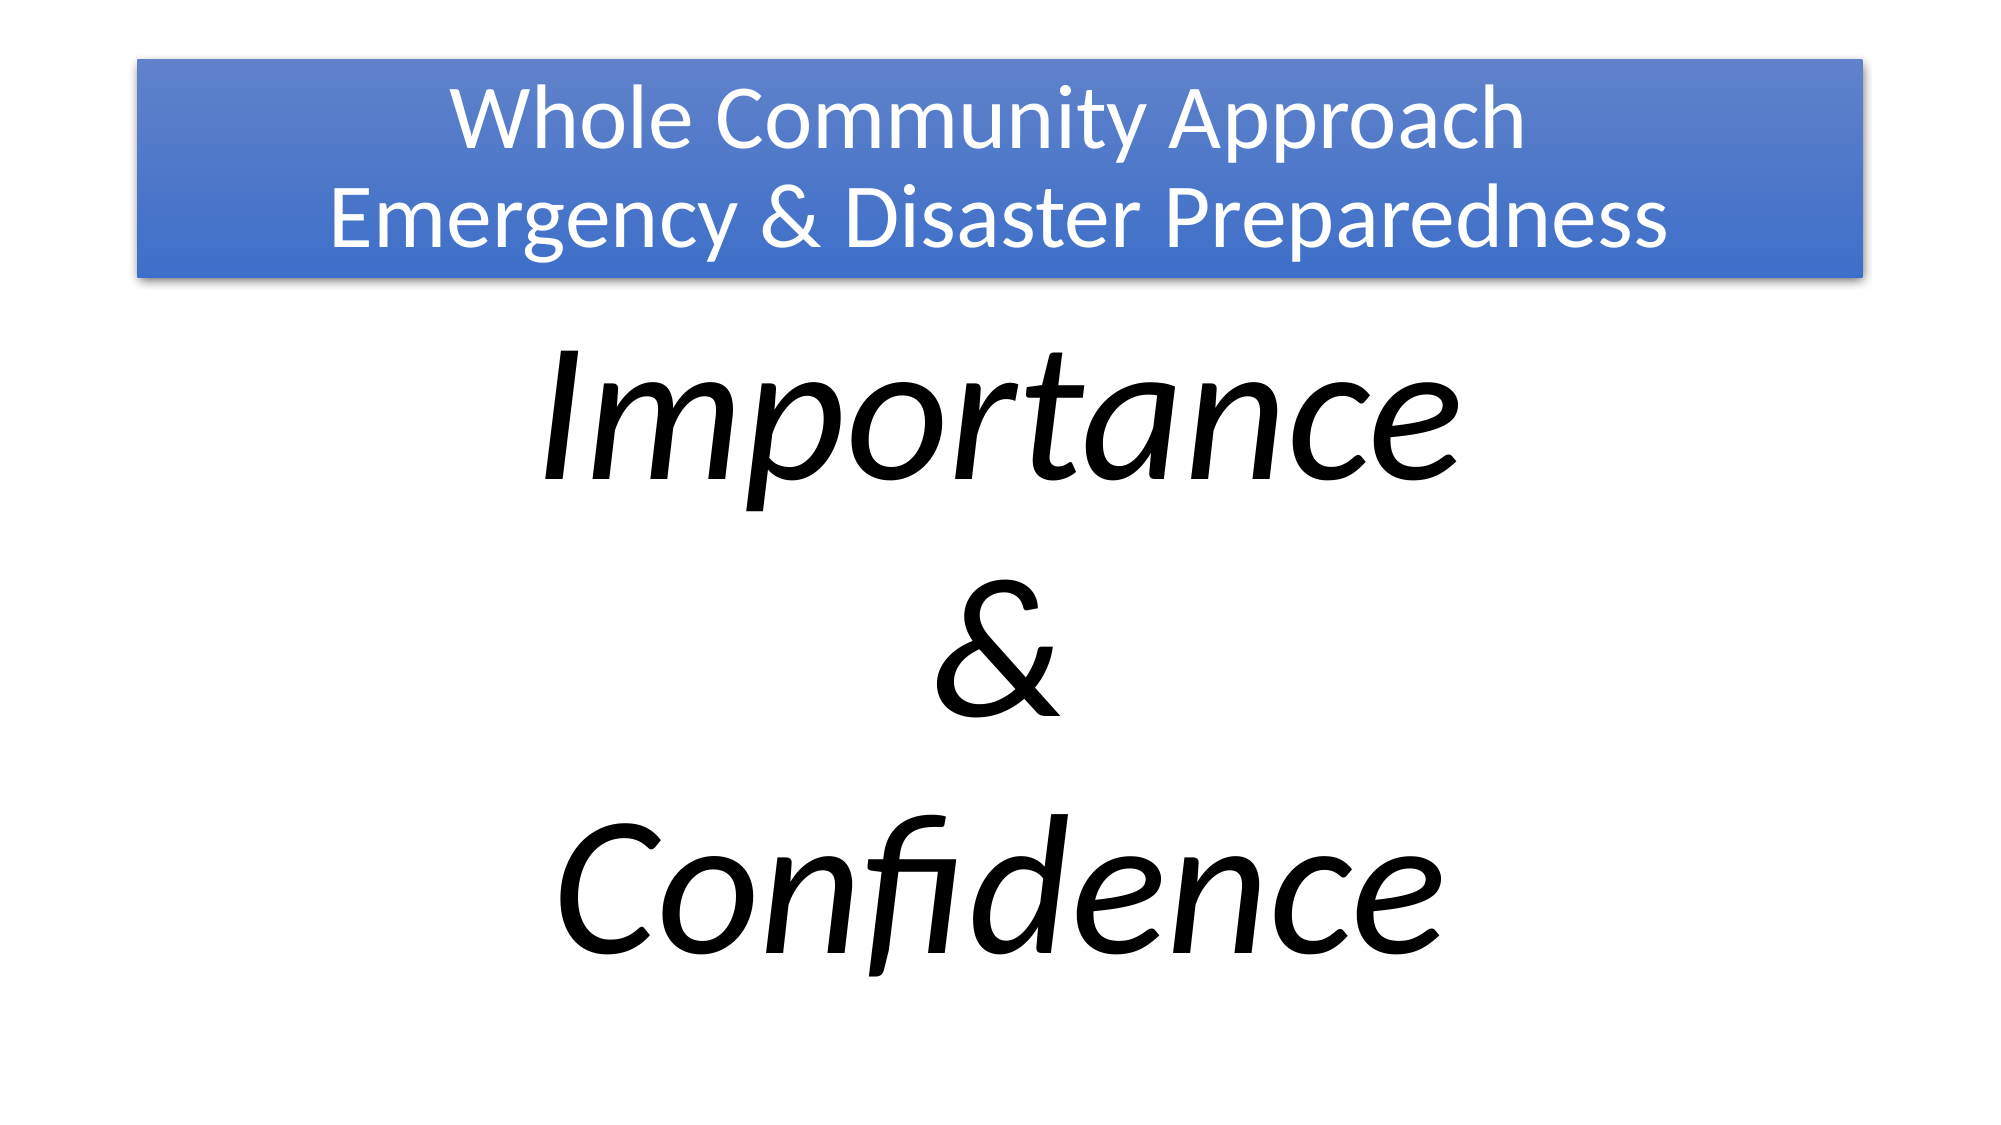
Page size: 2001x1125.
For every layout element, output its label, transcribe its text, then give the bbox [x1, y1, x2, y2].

list Importance & Confidence [137, 299, 1863, 1014]
title Whole Community Approach Emergency & Disaster Preparedness [137, 59, 1863, 278]
